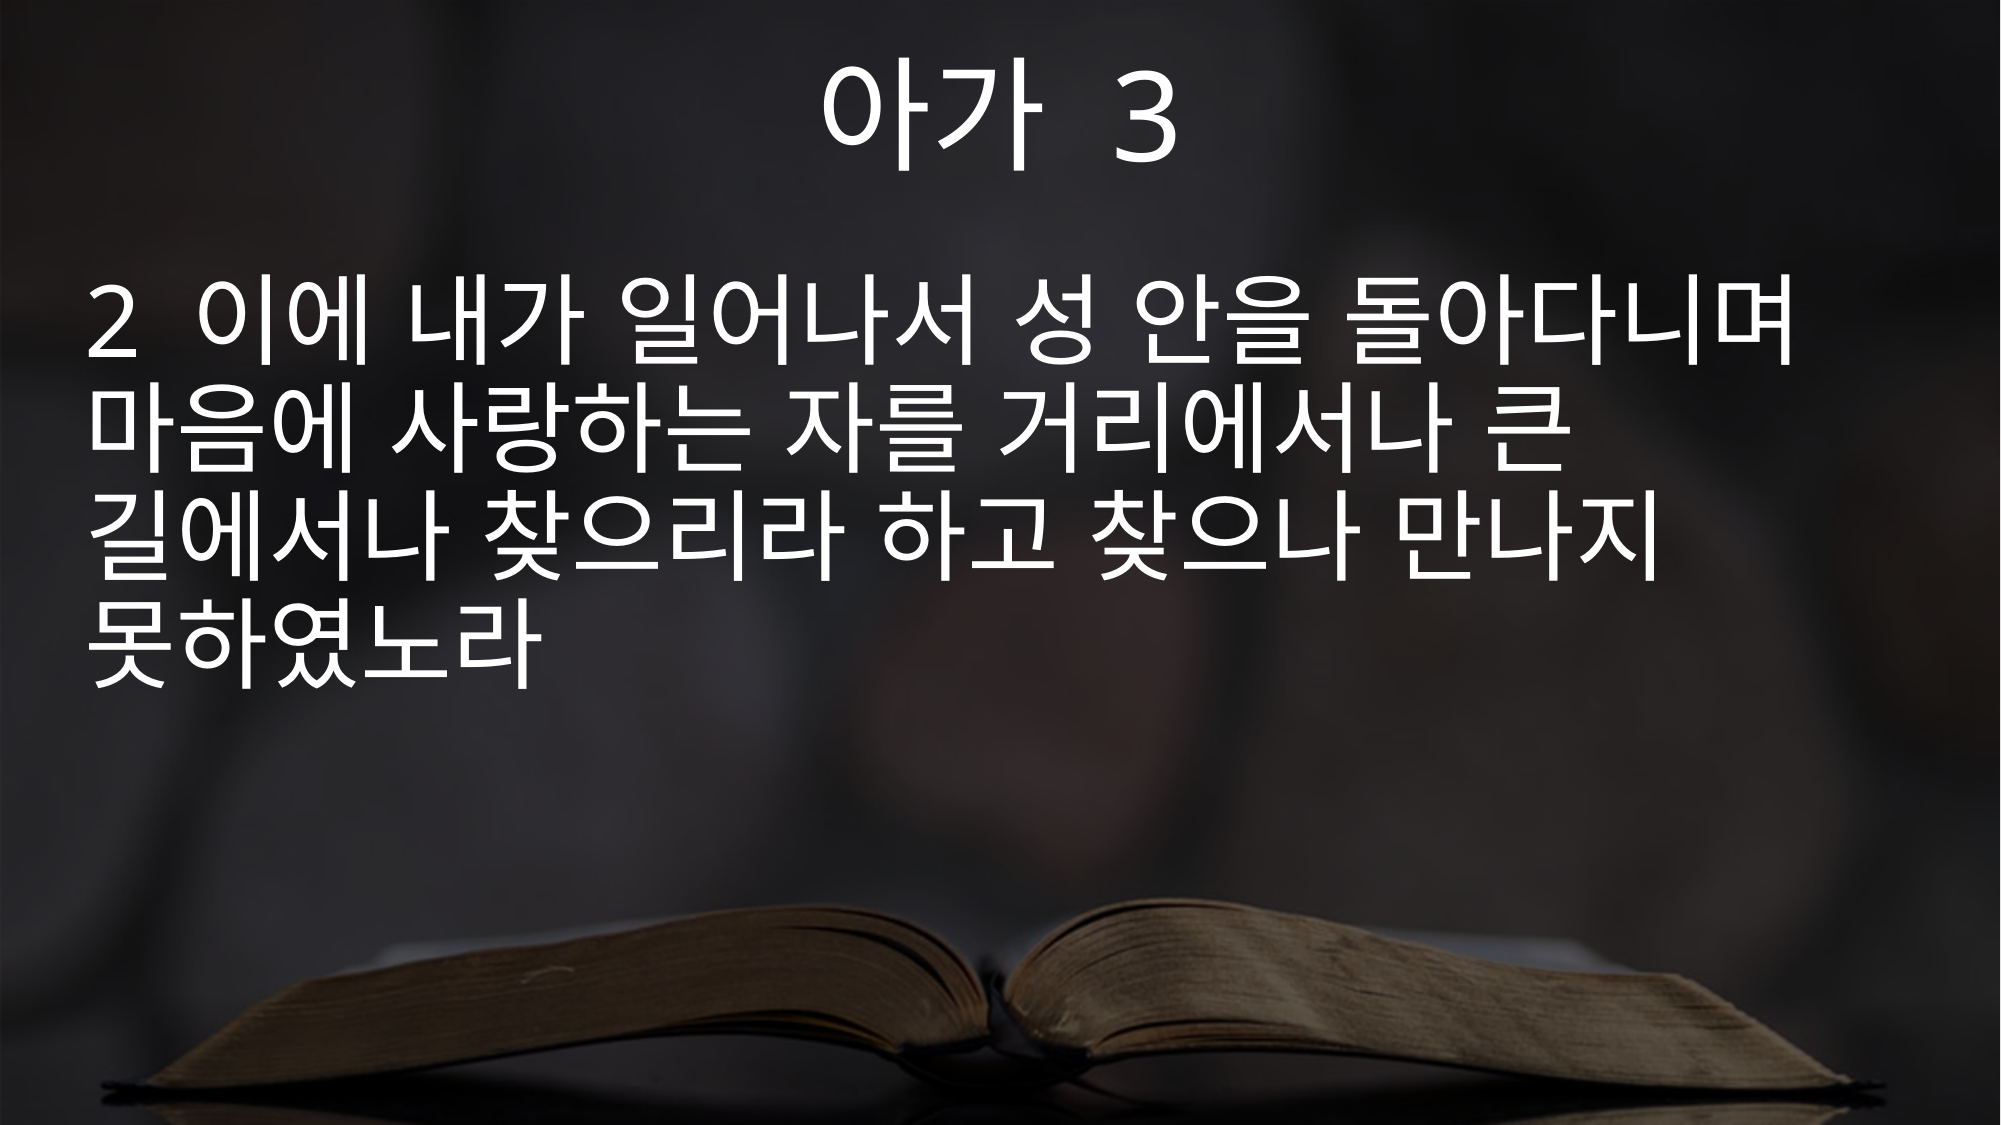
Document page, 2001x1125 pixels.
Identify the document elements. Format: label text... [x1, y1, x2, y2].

footer 아가 3 [0, 32, 2000, 192]
list 2 이에 내가 일어나서 성 안을 돌아다니며 마음에 사랑하는 자를 거리에서나 큰 길에서나 찾으리라 하고 찾으나 만나지 못하였노라 [69, 263, 1953, 423]
picture [0, 0, 2001, 1125]
